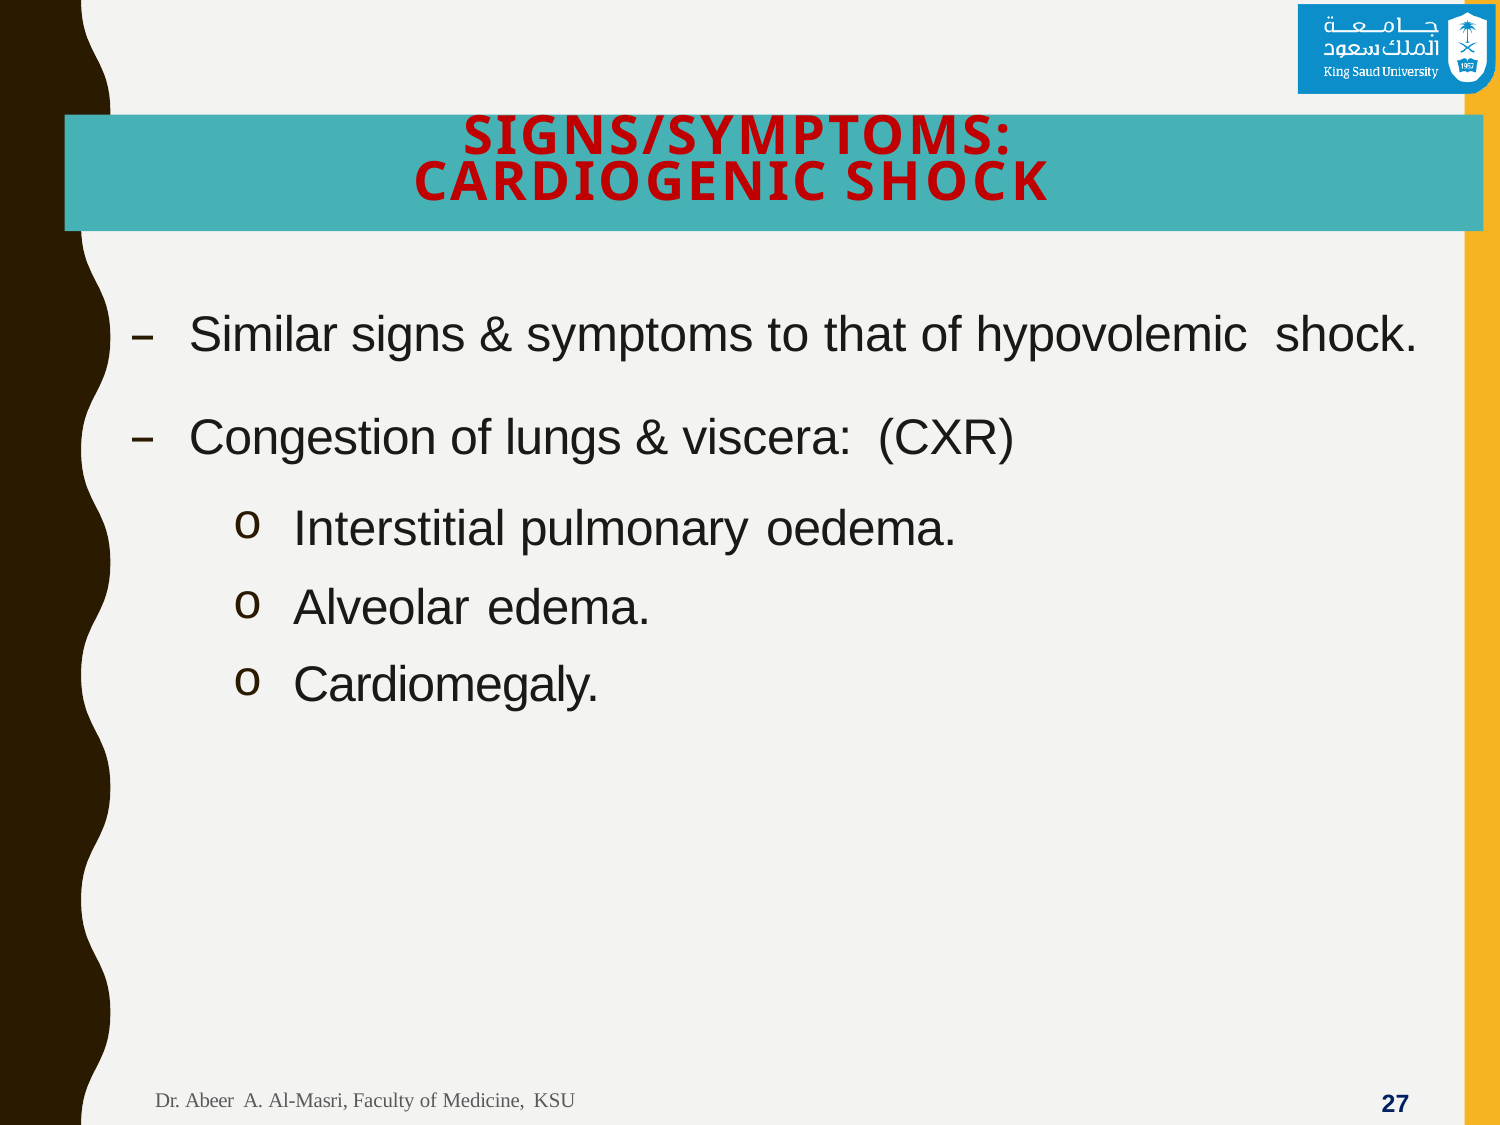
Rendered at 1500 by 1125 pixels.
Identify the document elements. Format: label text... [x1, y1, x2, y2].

text_box [1464, 0, 1500, 1125]
text_box [1297, 4, 1496, 94]
title SIGNS/SYMPTOMS: [461, 100, 1082, 146]
text_box [1082, 114, 1484, 232]
footer Dr. Abeer A. Al-Masri, Faculty of Medicine, KSU [153, 1089, 581, 1125]
text_box [0, 0, 111, 1125]
text_box CARDIOGENIC SHOCK Similar signs & symptoms to that of hypovolemic shock. Congestion of lungs & viscera: (CXR) Interstitial pulmonary oedema. Alveolar edema. Cardiomegaly. [128, 146, 1422, 712]
slide_number 26 [1377, 1090, 1415, 1125]
text_box [64, 114, 461, 232]
